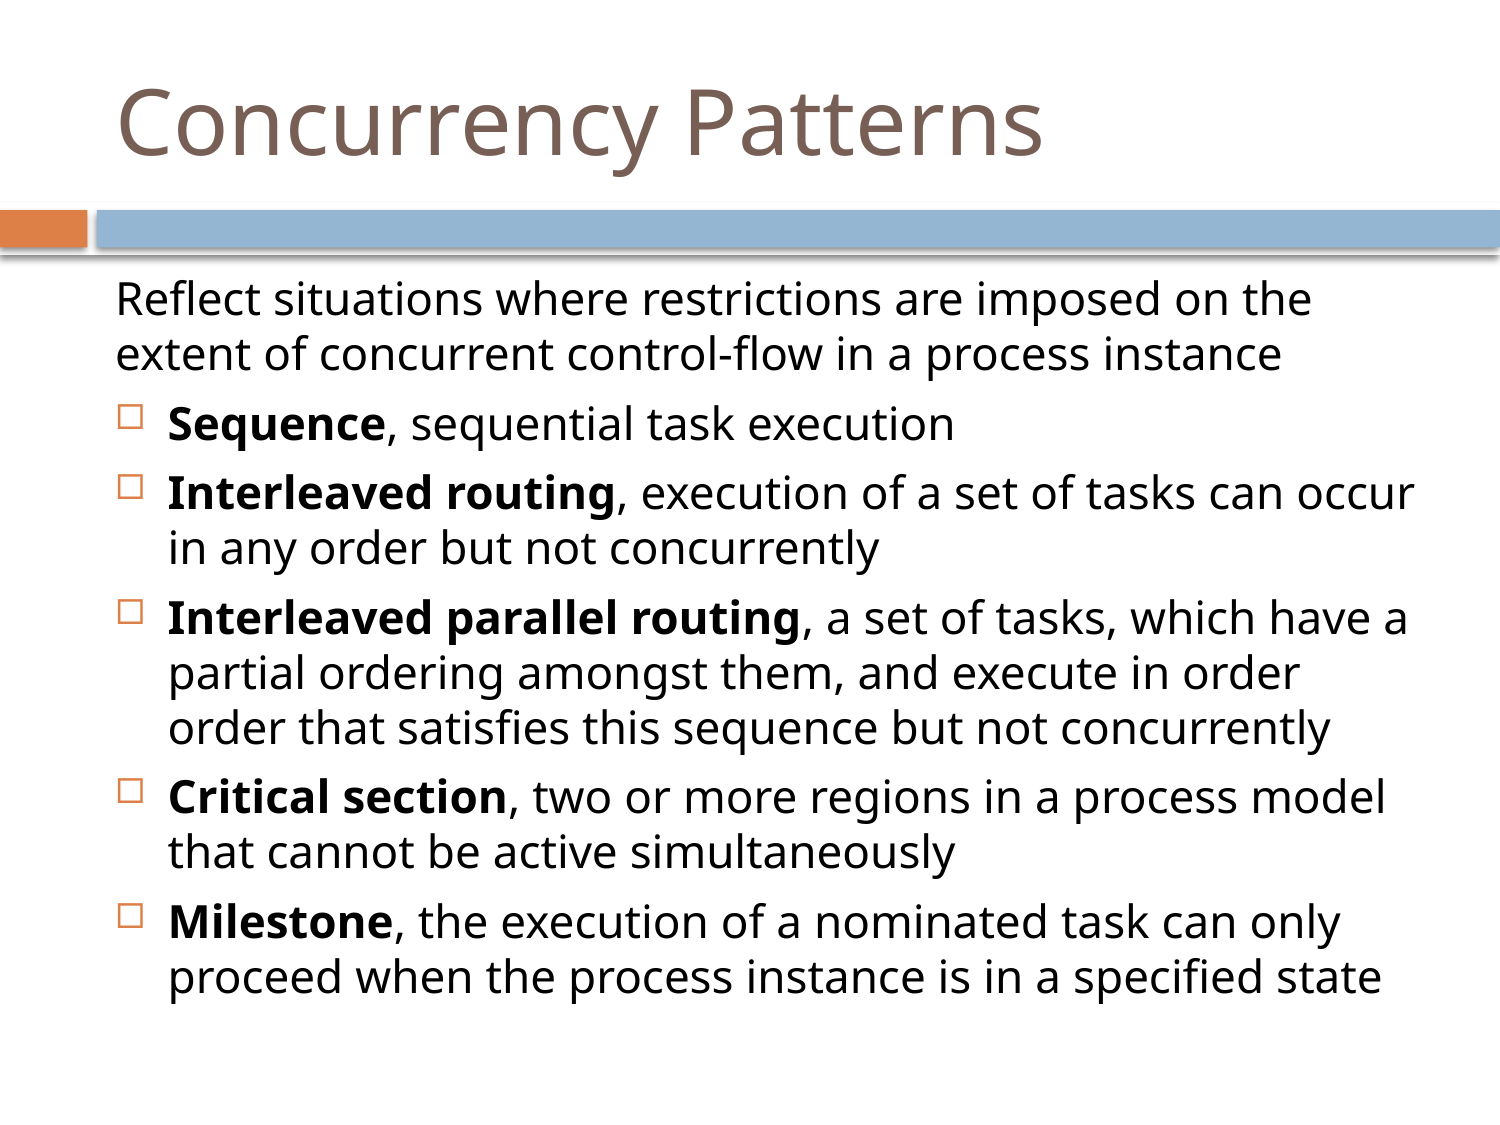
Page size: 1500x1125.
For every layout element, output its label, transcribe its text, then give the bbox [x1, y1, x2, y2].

title Concurrency Patterns [100, 37, 1438, 200]
list Reflect situations where restrictions are imposed on the extent of concurrent control-flow in a process instance Sequence, sequential task execution Interleaved routing, execution of a set of tasks can occur in any order but not concurrently Interleaved parallel routing, a set of tasks, which have a partial ordering amongst them, and execute in order order that satisfies this sequence but not concurrently Critical section, two or more regions in a process model that cannot be active simultaneously Milestone, the execution of a nominated task can only proceed when the process instance is in a specified state [100, 262, 1438, 1090]
